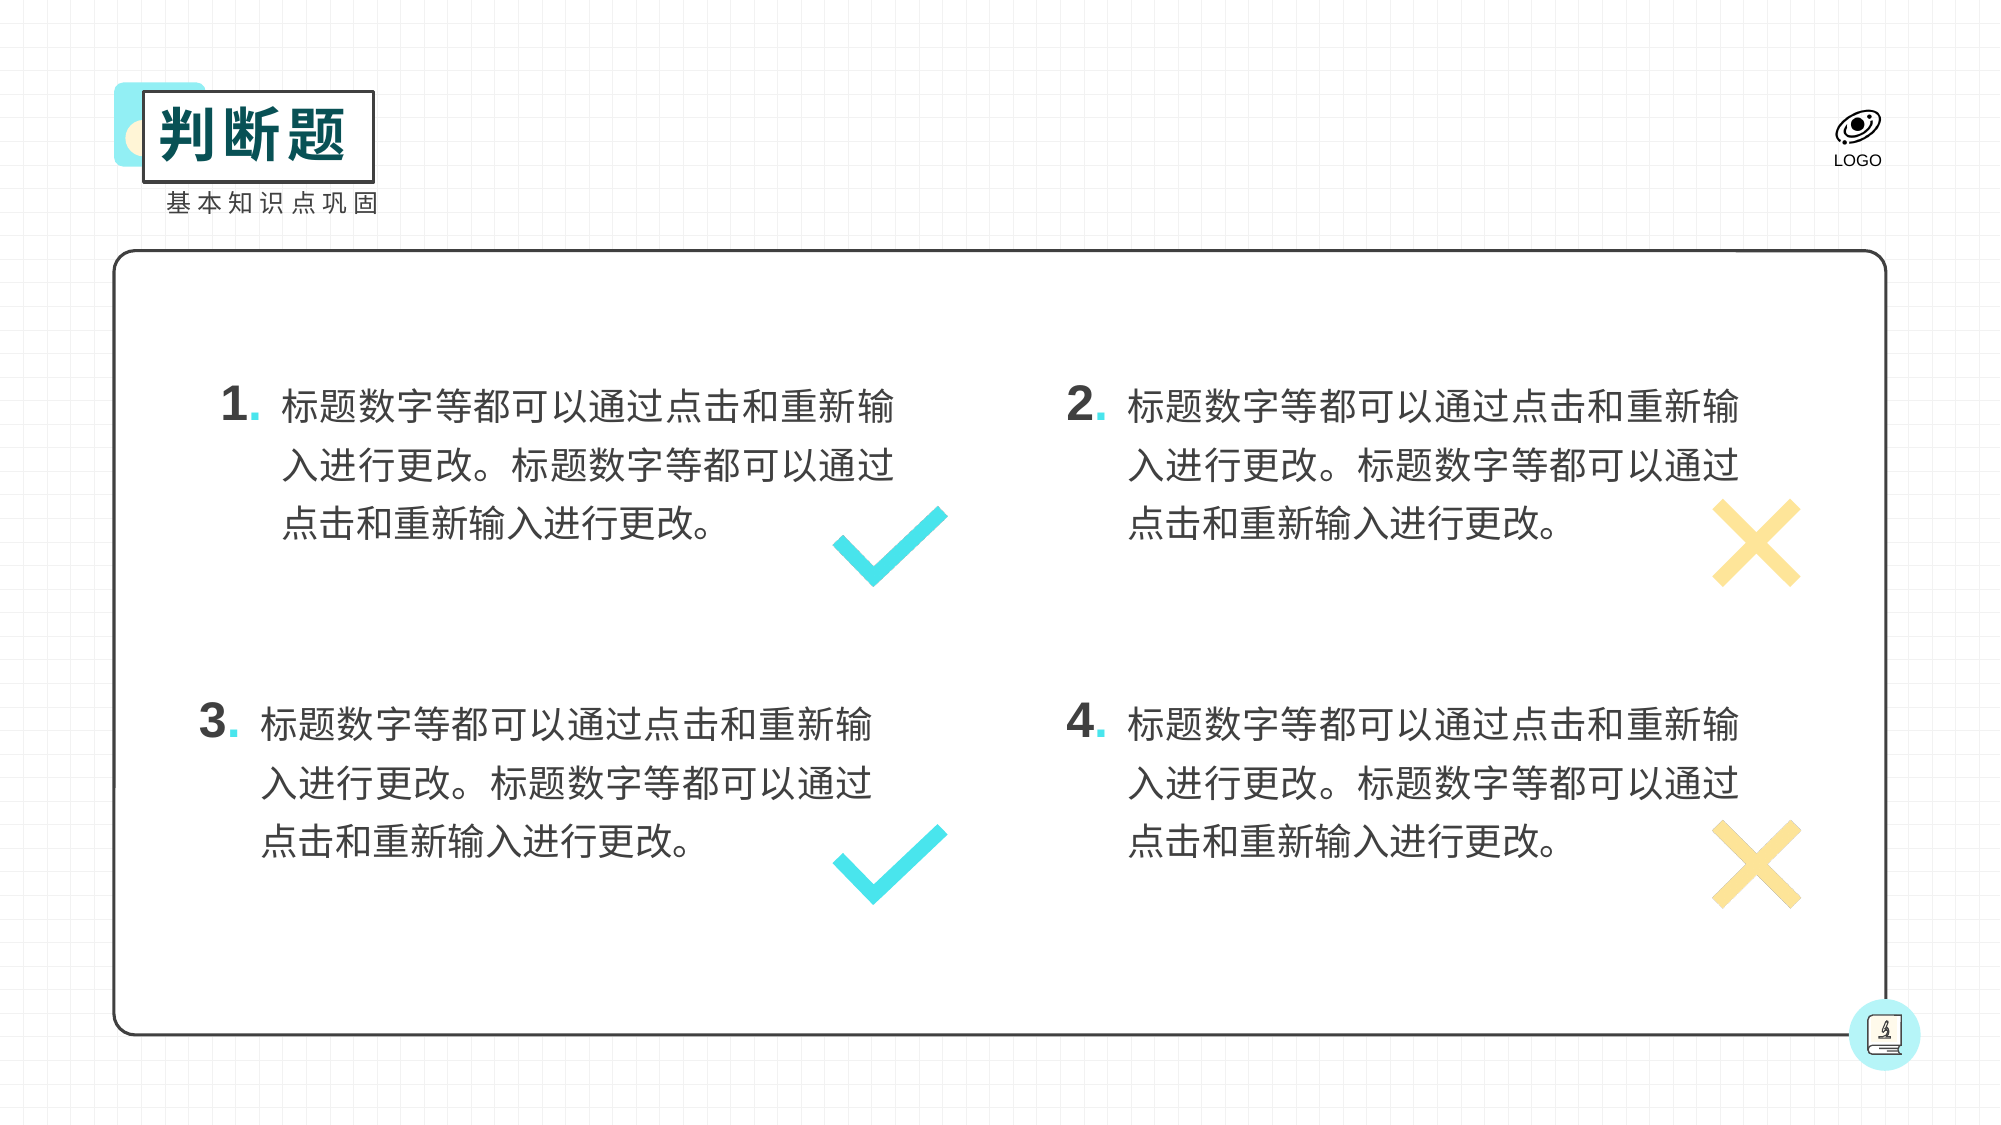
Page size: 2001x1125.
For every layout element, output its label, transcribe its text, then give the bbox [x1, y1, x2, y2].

picture [1696, 804, 1817, 924]
list 判断题 [142, 90, 375, 184]
text_box 2. [1051, 362, 1112, 438]
picture [830, 485, 950, 606]
text_box 1. [205, 362, 266, 438]
text_box 标题数字等都可以通过点击和重新输入进行更改。标题数字等都可以通过点击和重新输入进行更改。 [1112, 362, 1756, 553]
picture [1831, 100, 1885, 154]
list 基本知识点巩固 [151, 183, 403, 226]
text_box 3. [184, 680, 245, 756]
text_box 4. [1051, 680, 1112, 756]
text_box [1712, 498, 1801, 588]
text_box [832, 824, 948, 906]
text_box 标题数字等都可以通过点击和重新输入进行更改。标题数字等都可以通过点击和重新输入进行更改。 [266, 362, 910, 553]
text_box 标题数字等都可以通过点击和重新输入进行更改。标题数字等都可以通过点击和重新输入进行更改。 [1112, 680, 1756, 871]
text_box 标题数字等都可以通过点击和重新输入进行更改。标题数字等都可以通过点击和重新输入进行更改。 [245, 680, 889, 871]
